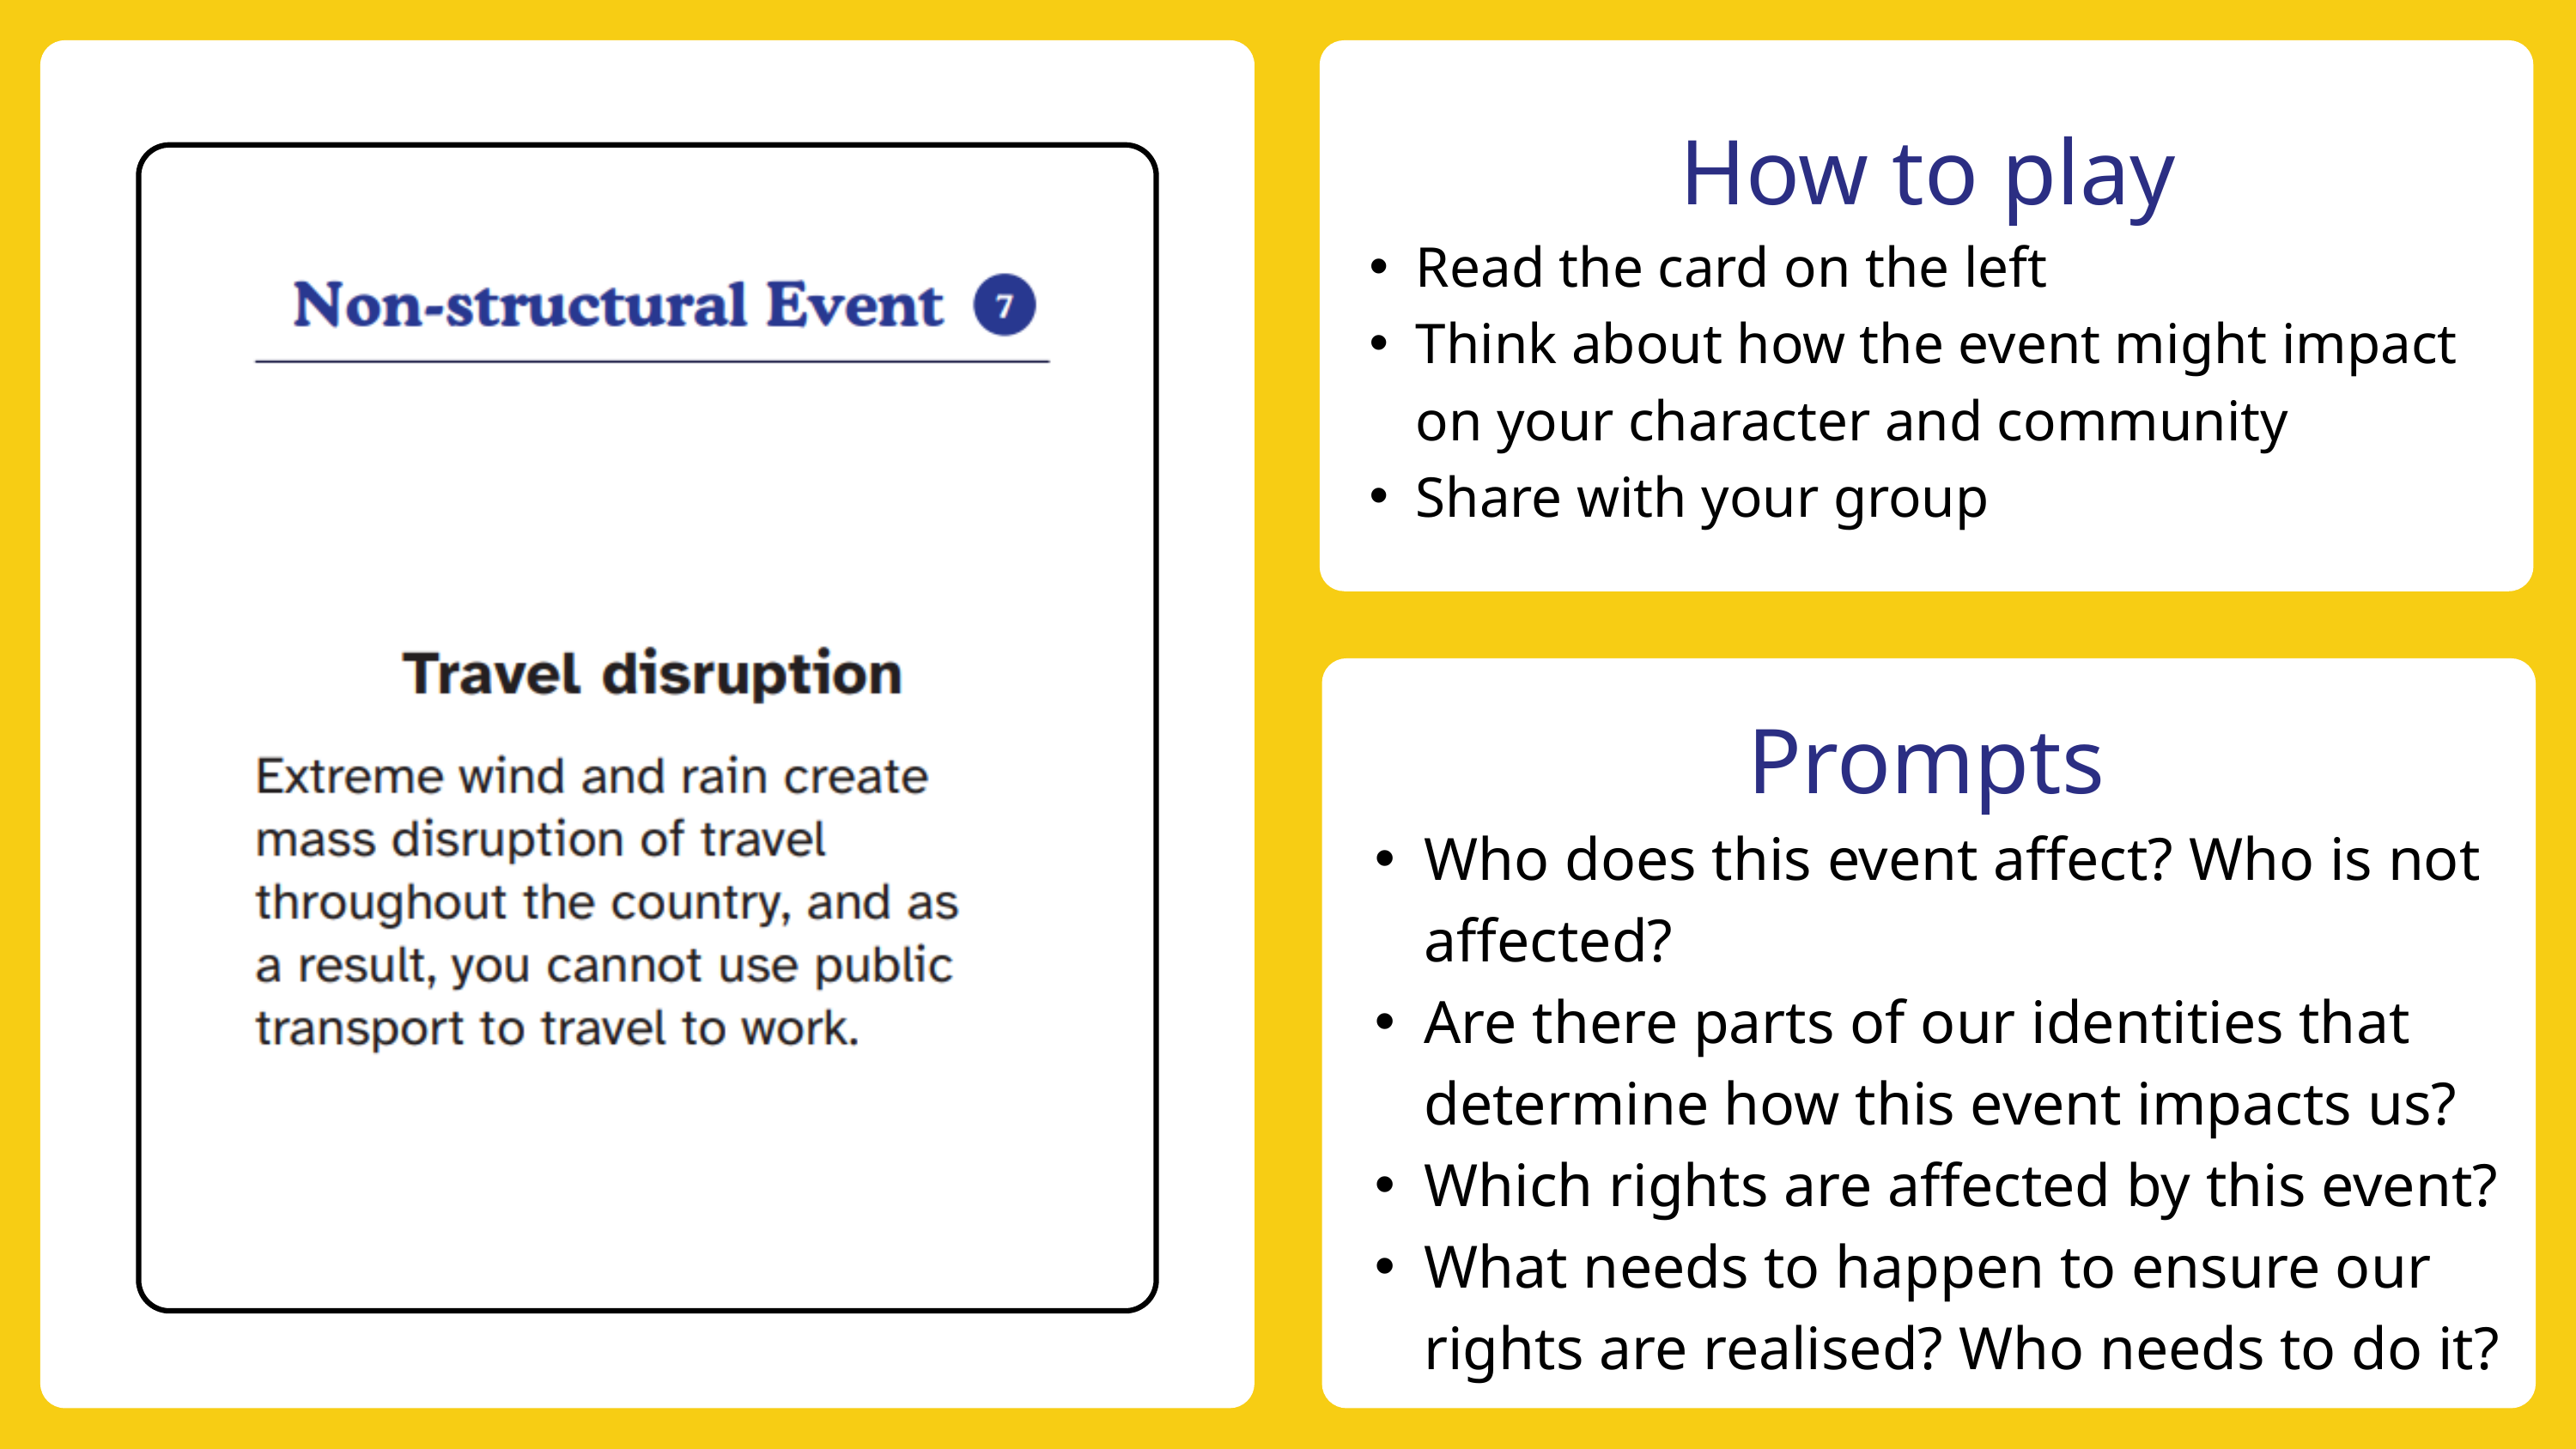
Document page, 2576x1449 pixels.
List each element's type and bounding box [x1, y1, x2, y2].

text_box [39, 39, 2537, 1409]
text_box [138, 144, 1157, 1312]
